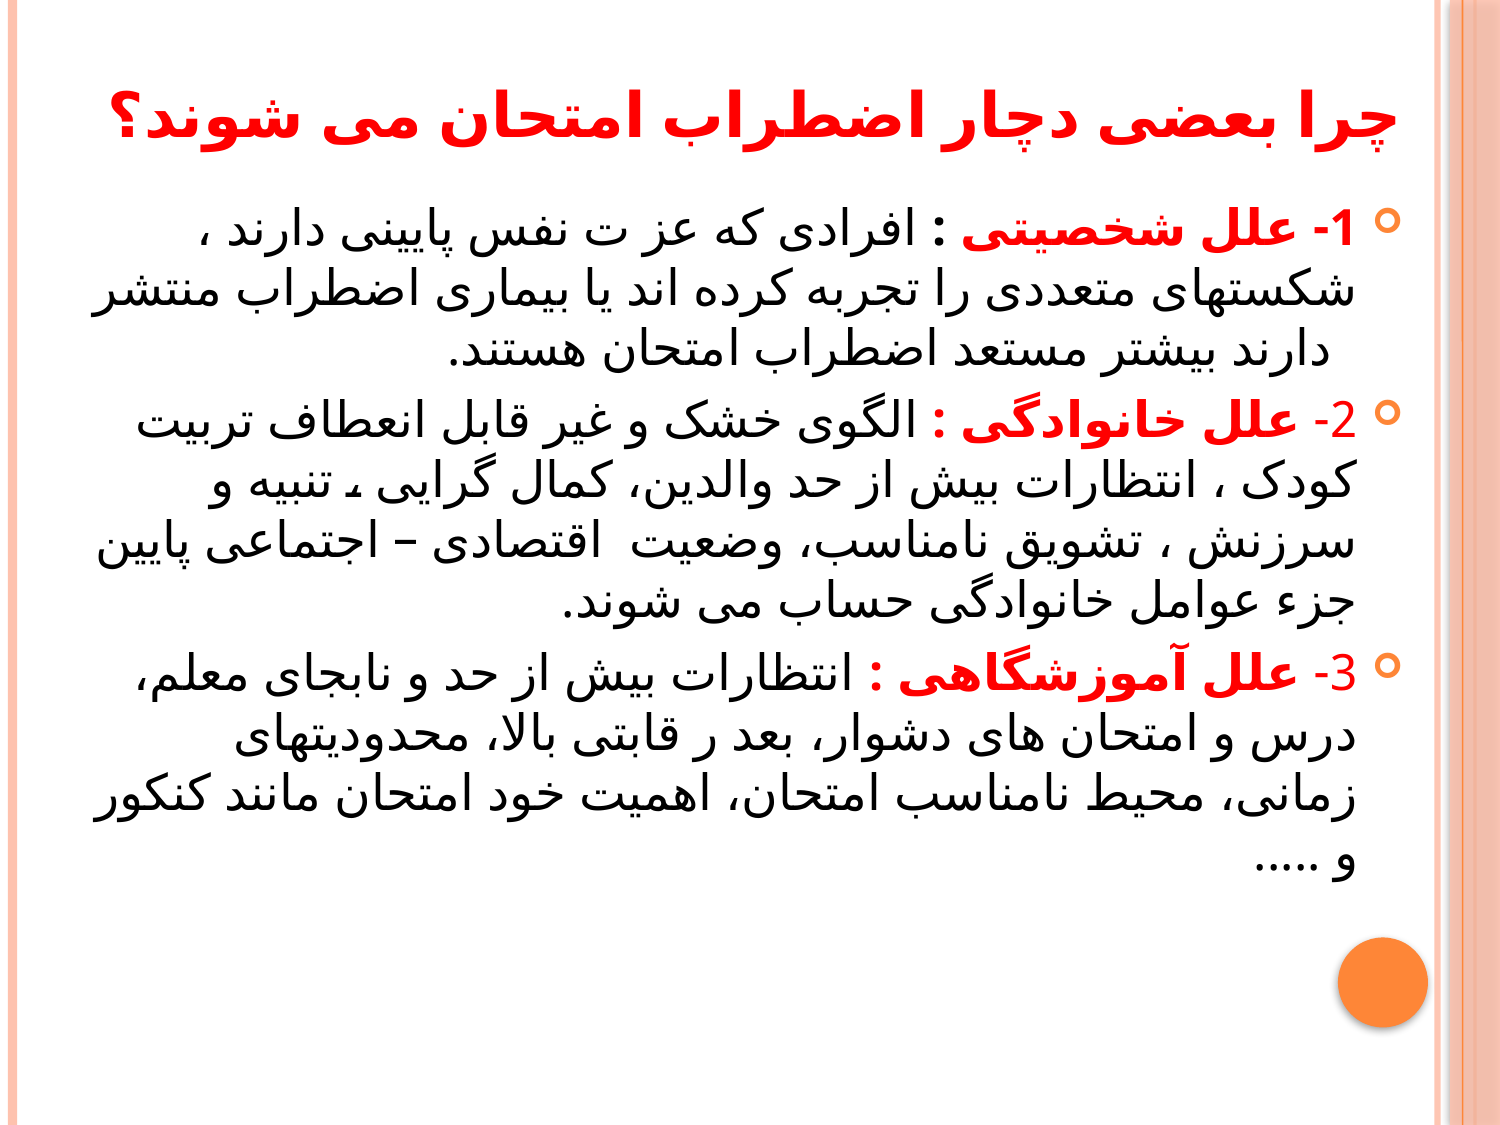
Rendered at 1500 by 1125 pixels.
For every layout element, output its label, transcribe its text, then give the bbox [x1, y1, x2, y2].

list 1- علل شخصیتی : افرادی که عز ت نفس پایینی دارند ، شکستهای متعددی را تجربه کرده اند یا بیماری اضطراب منتشر دارند بیشتر مستعد اضطراب امتحان هستند. 2- علل خانوادگی : الگوی خشک و غیر قابل انعطاف تربیت کودک ، انتظارات بیش از حد والدین، کمال گرایی ، تنبیه و سرزنش ، تشویق نامناسب، وضعیت اقتصادی – اجتماعی پایین جزء عوامل خانوادگی حساب می شوند. 3- علل آموزشگاهی : انتظارات بیش از حد و نابجای معلم، درس و امتحان های دشوار، بعد ر قابتی بالا، محدودیتهای زمانی، محیط نامناسب امتحان، اهمیت خود امتحان مانند کنکور و ..... [75, 187, 1418, 950]
title چرا بعضی دچار اضطراب امتحان می شوند؟ [75, 45, 1418, 187]
